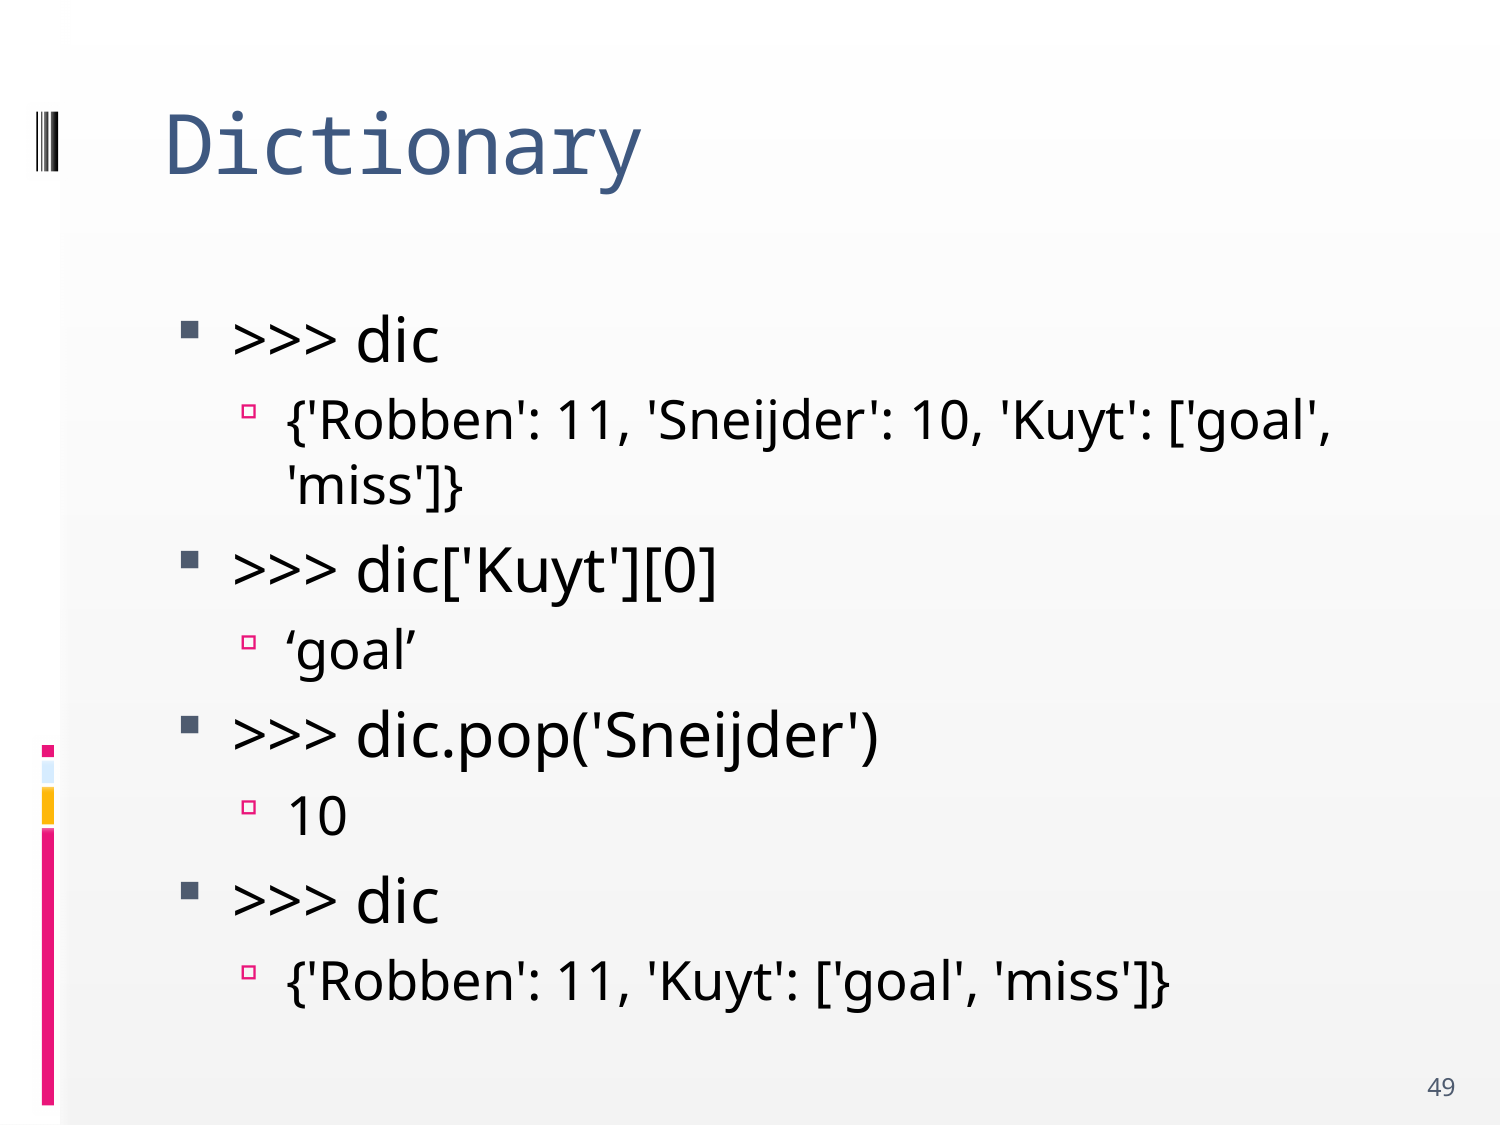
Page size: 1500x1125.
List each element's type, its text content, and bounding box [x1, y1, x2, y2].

title Dictionary [150, 83, 1425, 234]
list >>> dic {'Robben': 11, 'Sneijder': 10, 'Kuyt': ['goal', 'miss']} >>> dic['Kuyt'][0] ‘goal’ >>> dic.pop('Sneijder') 10 >>> dic {'Robben': 11, 'Kuyt': ['goal', 'miss']} [150, 292, 1425, 1043]
slide_number 49 [1412, 1052, 1488, 1113]
